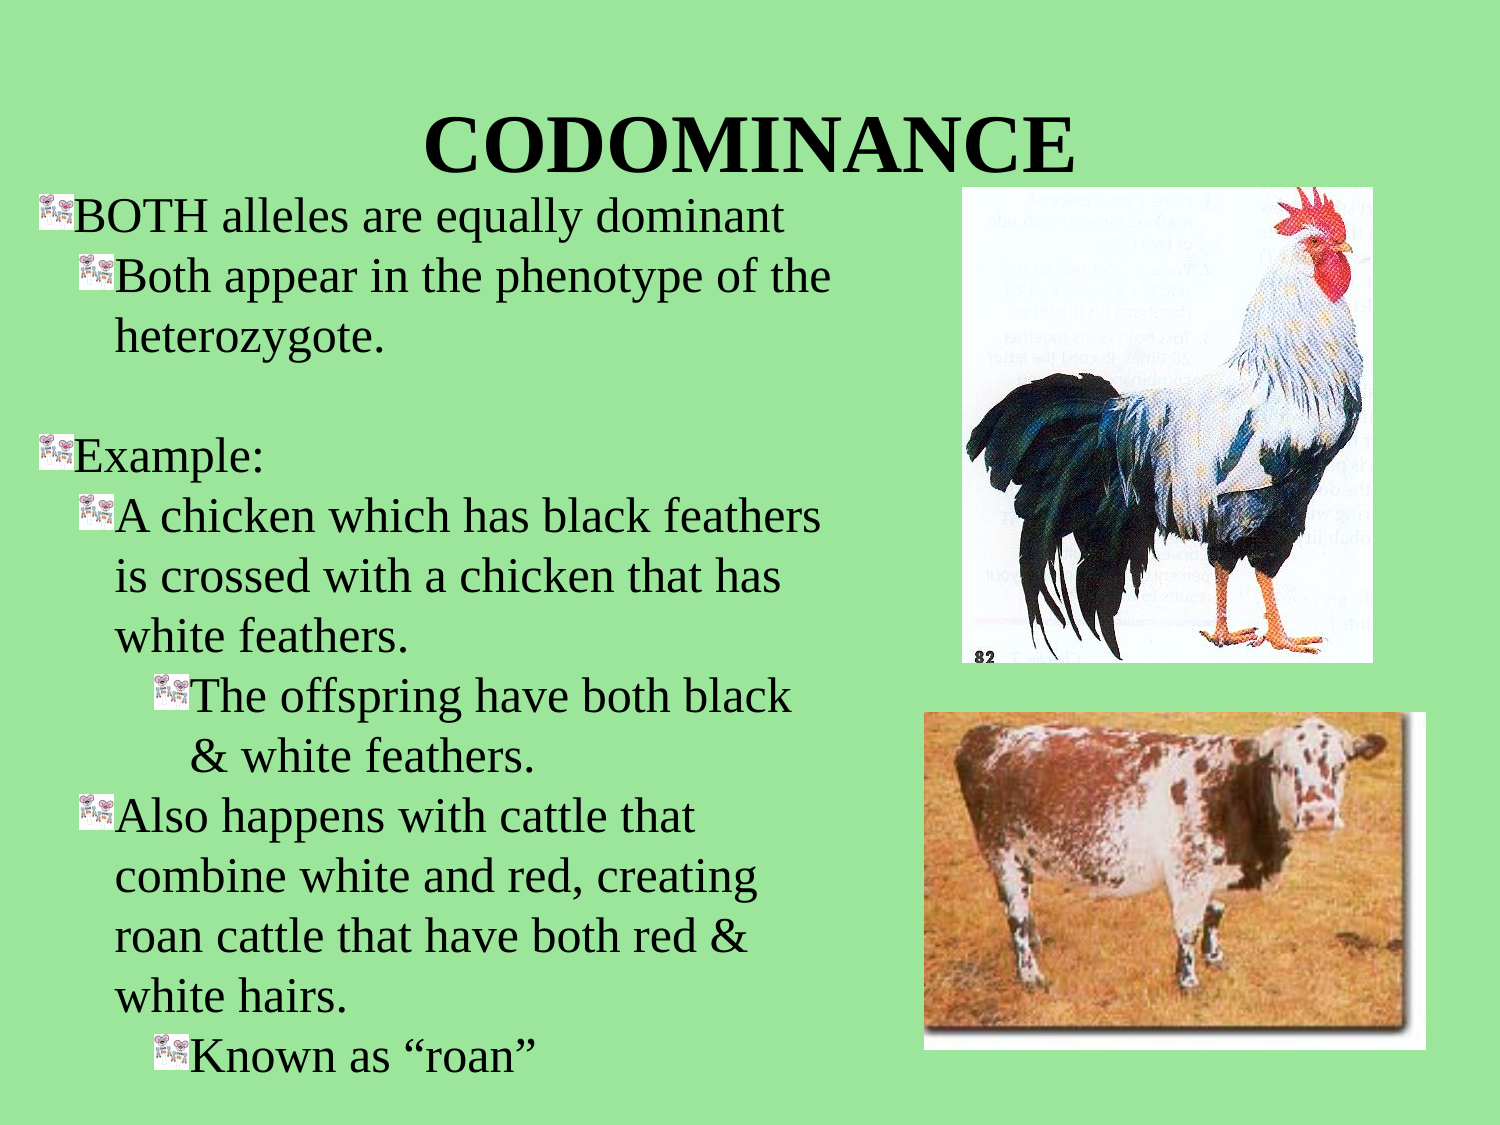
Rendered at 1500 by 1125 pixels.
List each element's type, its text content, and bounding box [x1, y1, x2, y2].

picture [79, 794, 114, 830]
picture [154, 1034, 189, 1070]
picture [924, 712, 1426, 1051]
picture [154, 674, 189, 710]
picture [79, 494, 114, 530]
text_box BOTH alleles are equally dominant Both appear in the phenotype of the heterozygote. Example: A chicken which has black feathers is crossed with a chicken that has white feathers. The offspring have both black & white feathers. Also happens with cattle that combine white and red, creating roan cattle that have both red & white hairs. Known as “roan” – [24, 174, 850, 1125]
title CODOMINANCE [75, 45, 1425, 233]
picture [962, 187, 1373, 664]
picture [39, 434, 74, 470]
picture [79, 254, 114, 290]
picture [39, 194, 74, 230]
